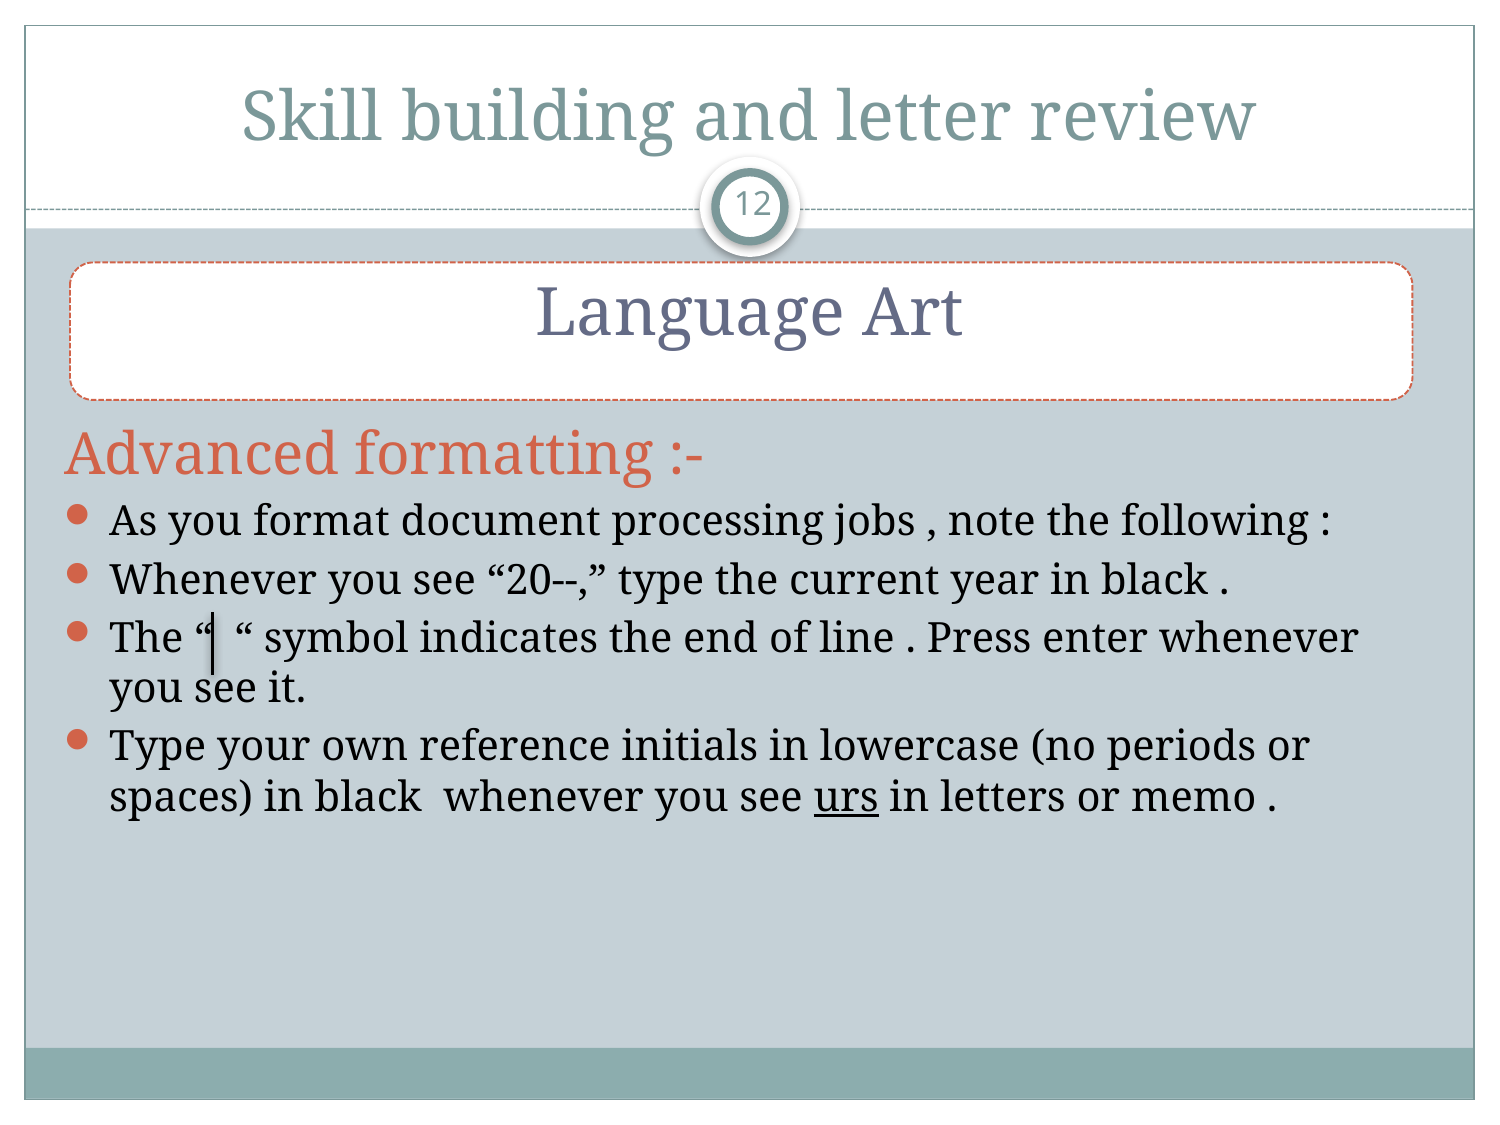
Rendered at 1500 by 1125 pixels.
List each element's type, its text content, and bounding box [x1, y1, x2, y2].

text_box Language Art [69, 261, 1414, 401]
list Advanced formatting :- As you format document processing jobs , note the following : Whenever you see “20--,” type the current year in black . The “ “ symbol indicates the end of line . Press enter whenever you see it. Type your own reference initials in lowercase (no periods or spaces) in black whenever you see urs in letters or memo . [49, 250, 1445, 1001]
title Skill building and letter review [49, 37, 1450, 162]
slide_number 12 [715, 168, 791, 241]
